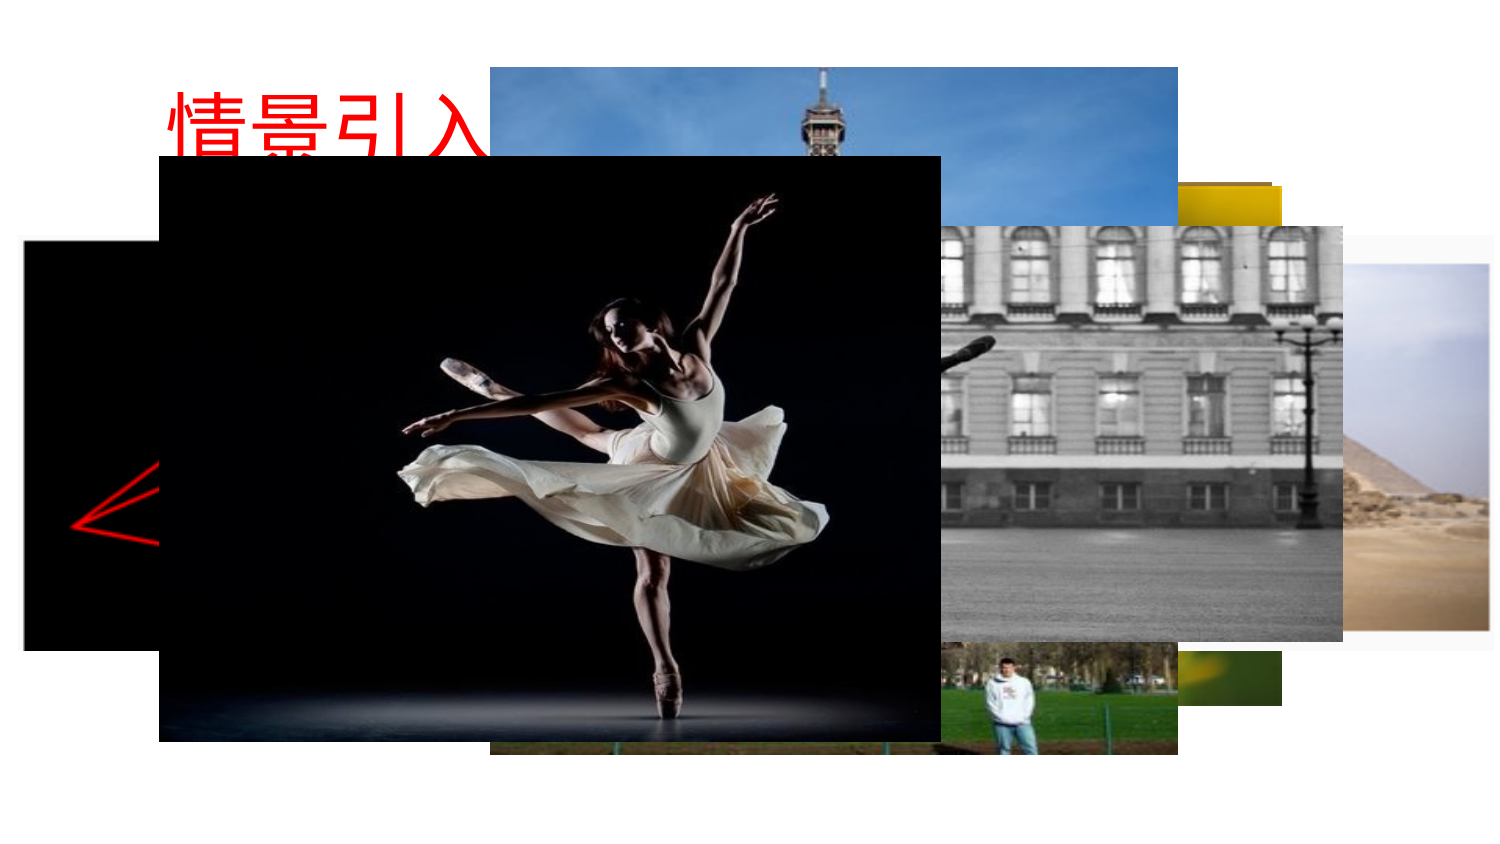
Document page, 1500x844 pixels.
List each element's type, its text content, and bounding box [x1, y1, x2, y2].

picture [17, 67, 1495, 755]
title 情景引入 [150, 58, 1500, 200]
